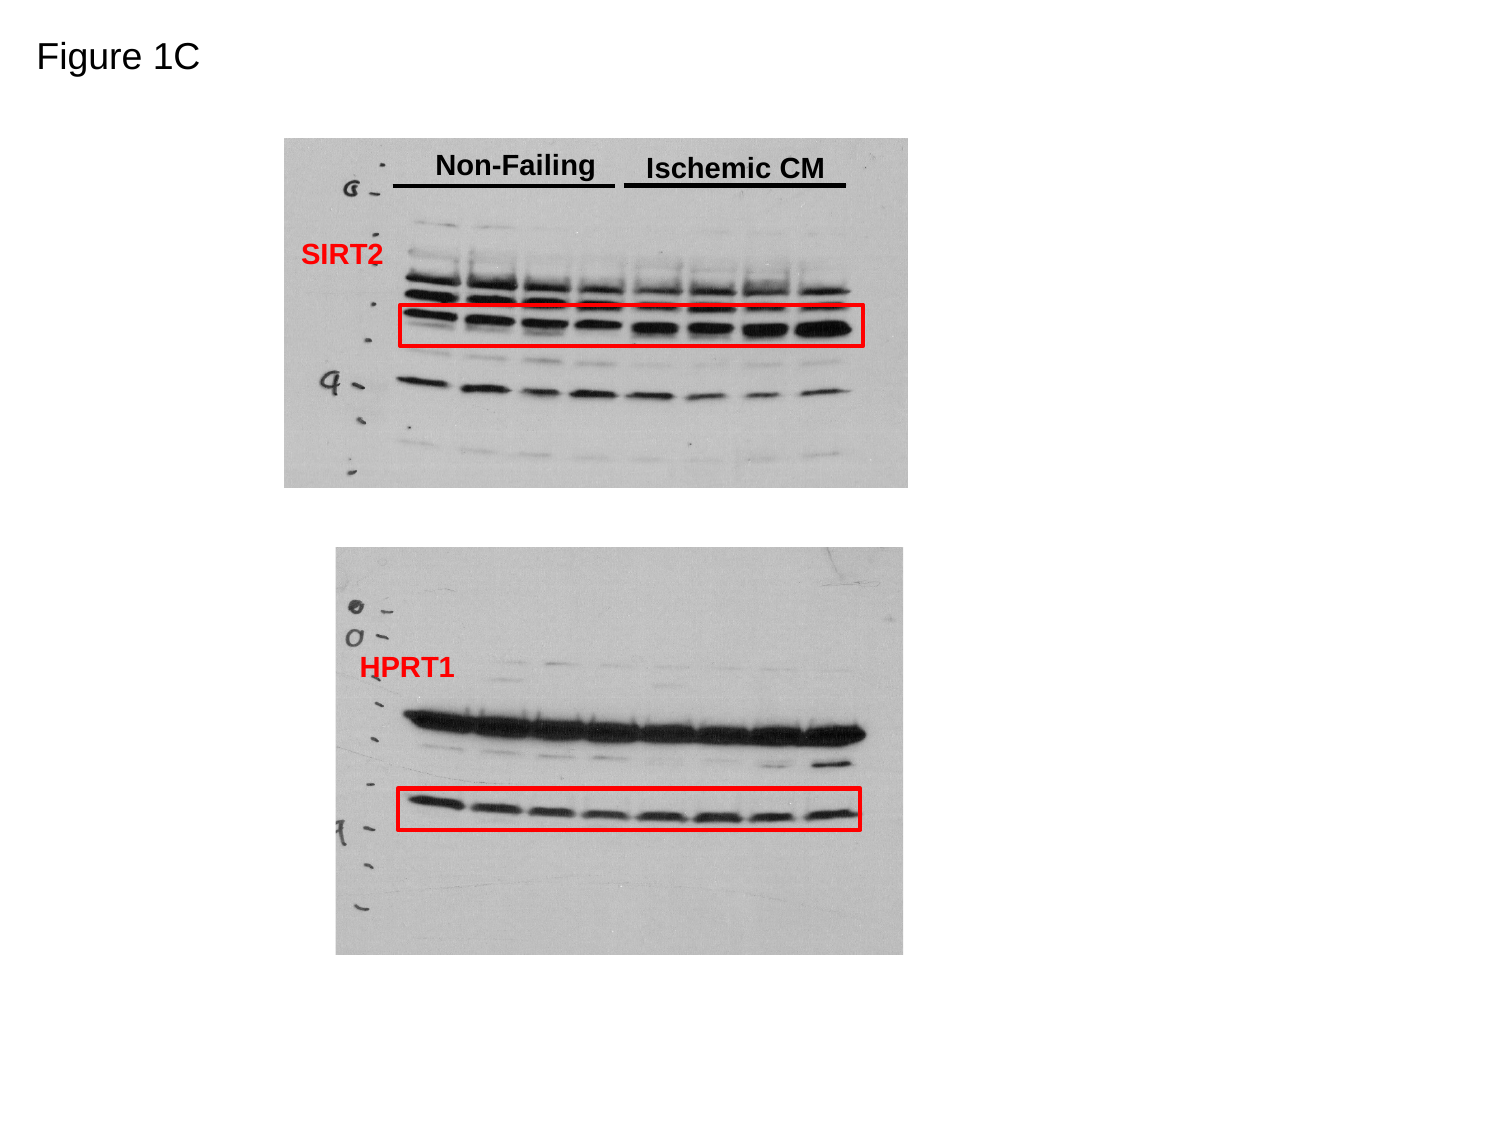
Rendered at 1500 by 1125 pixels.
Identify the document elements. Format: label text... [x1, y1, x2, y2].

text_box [224, 533, 904, 972]
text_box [153, 138, 933, 488]
text_box Figure 1C [21, 24, 267, 85]
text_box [392, 138, 847, 190]
